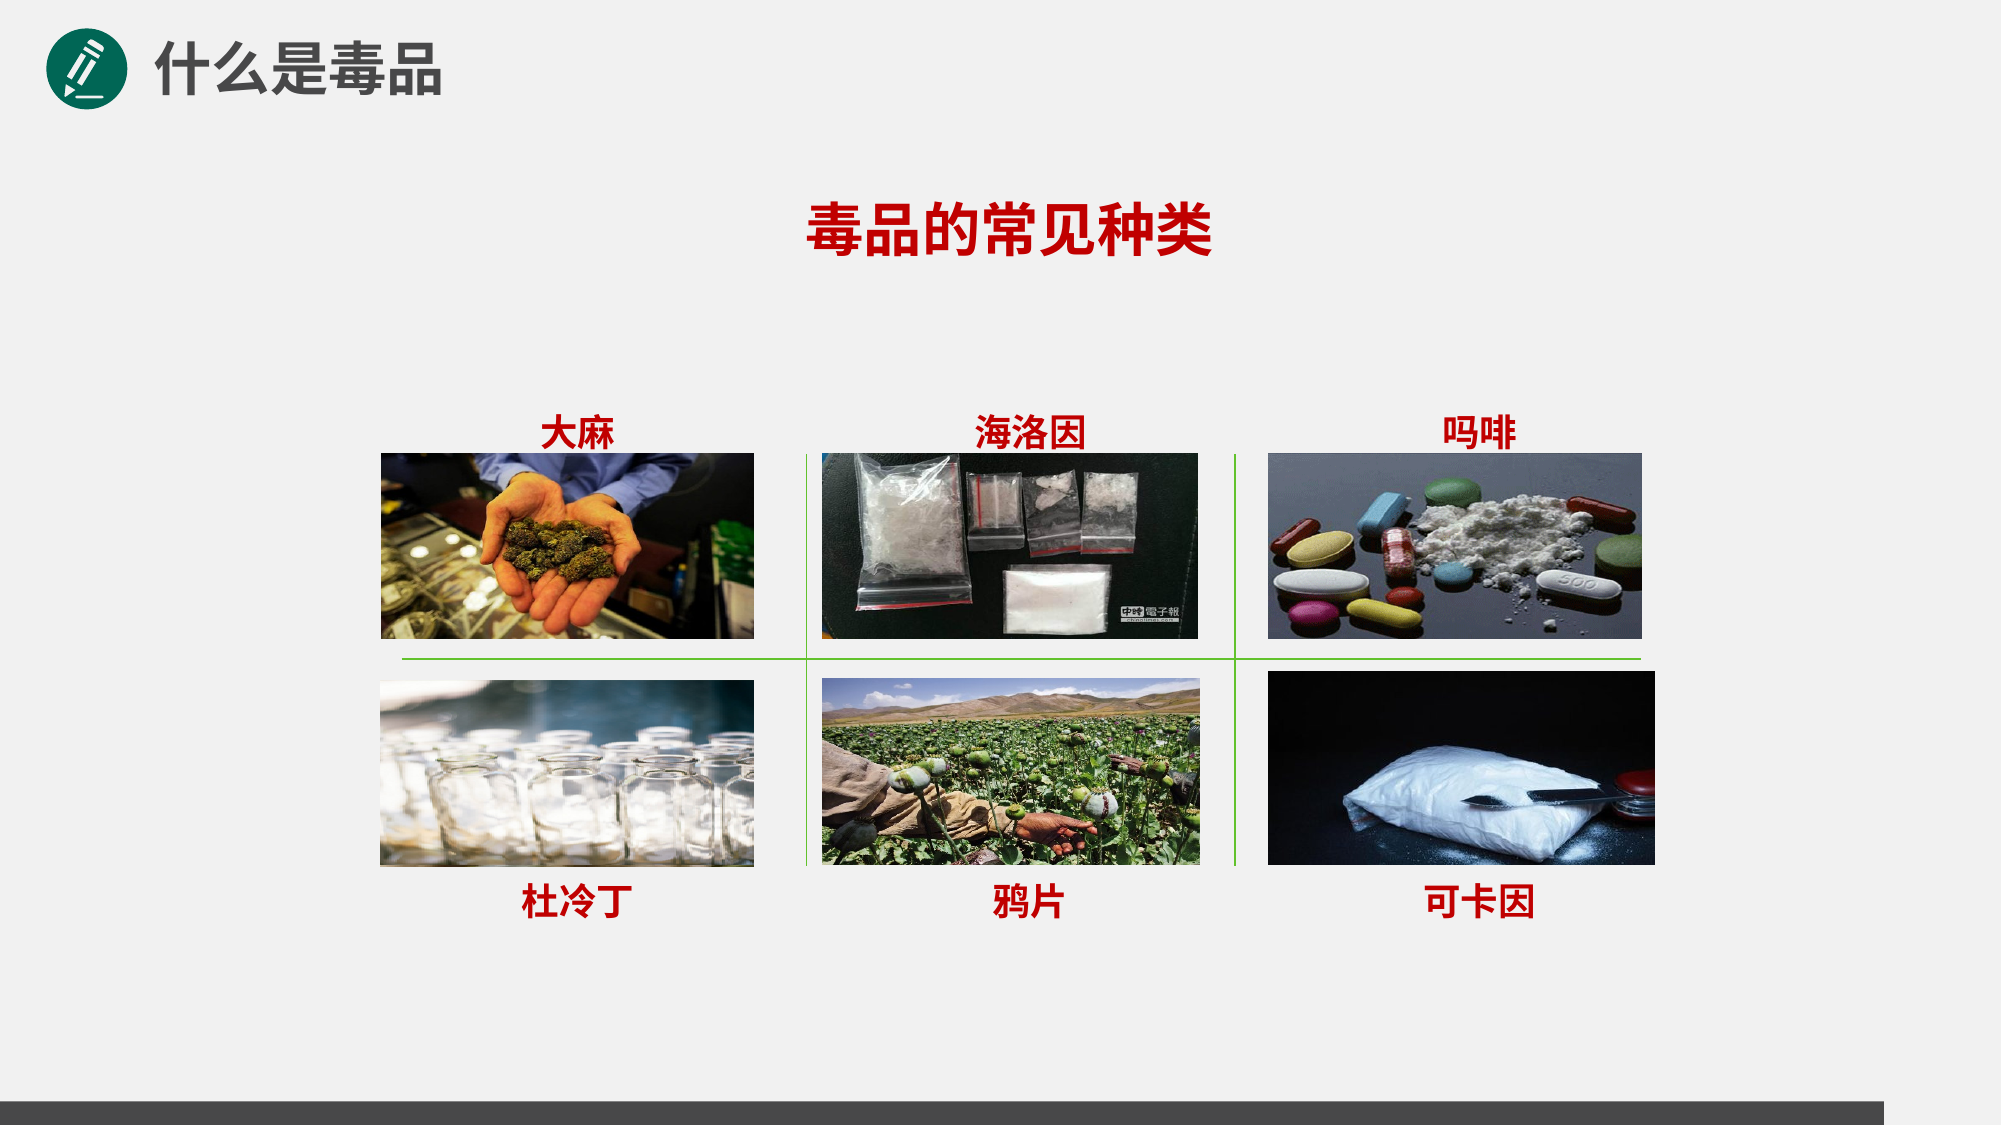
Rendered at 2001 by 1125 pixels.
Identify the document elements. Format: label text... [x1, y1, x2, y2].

text_box 什么是毒品 [139, 24, 967, 110]
picture [0, 0, 2001, 1125]
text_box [795, 192, 1224, 264]
text_box 杜冷丁 [513, 877, 642, 923]
text_box 吗啡 [1415, 408, 1544, 451]
text_box 大麻 [513, 408, 642, 452]
text_box 可卡因 [1415, 877, 1544, 923]
text_box 海洛因 [966, 408, 1095, 451]
text_box 鸦片 [966, 877, 1095, 923]
text_box [46, 28, 128, 110]
